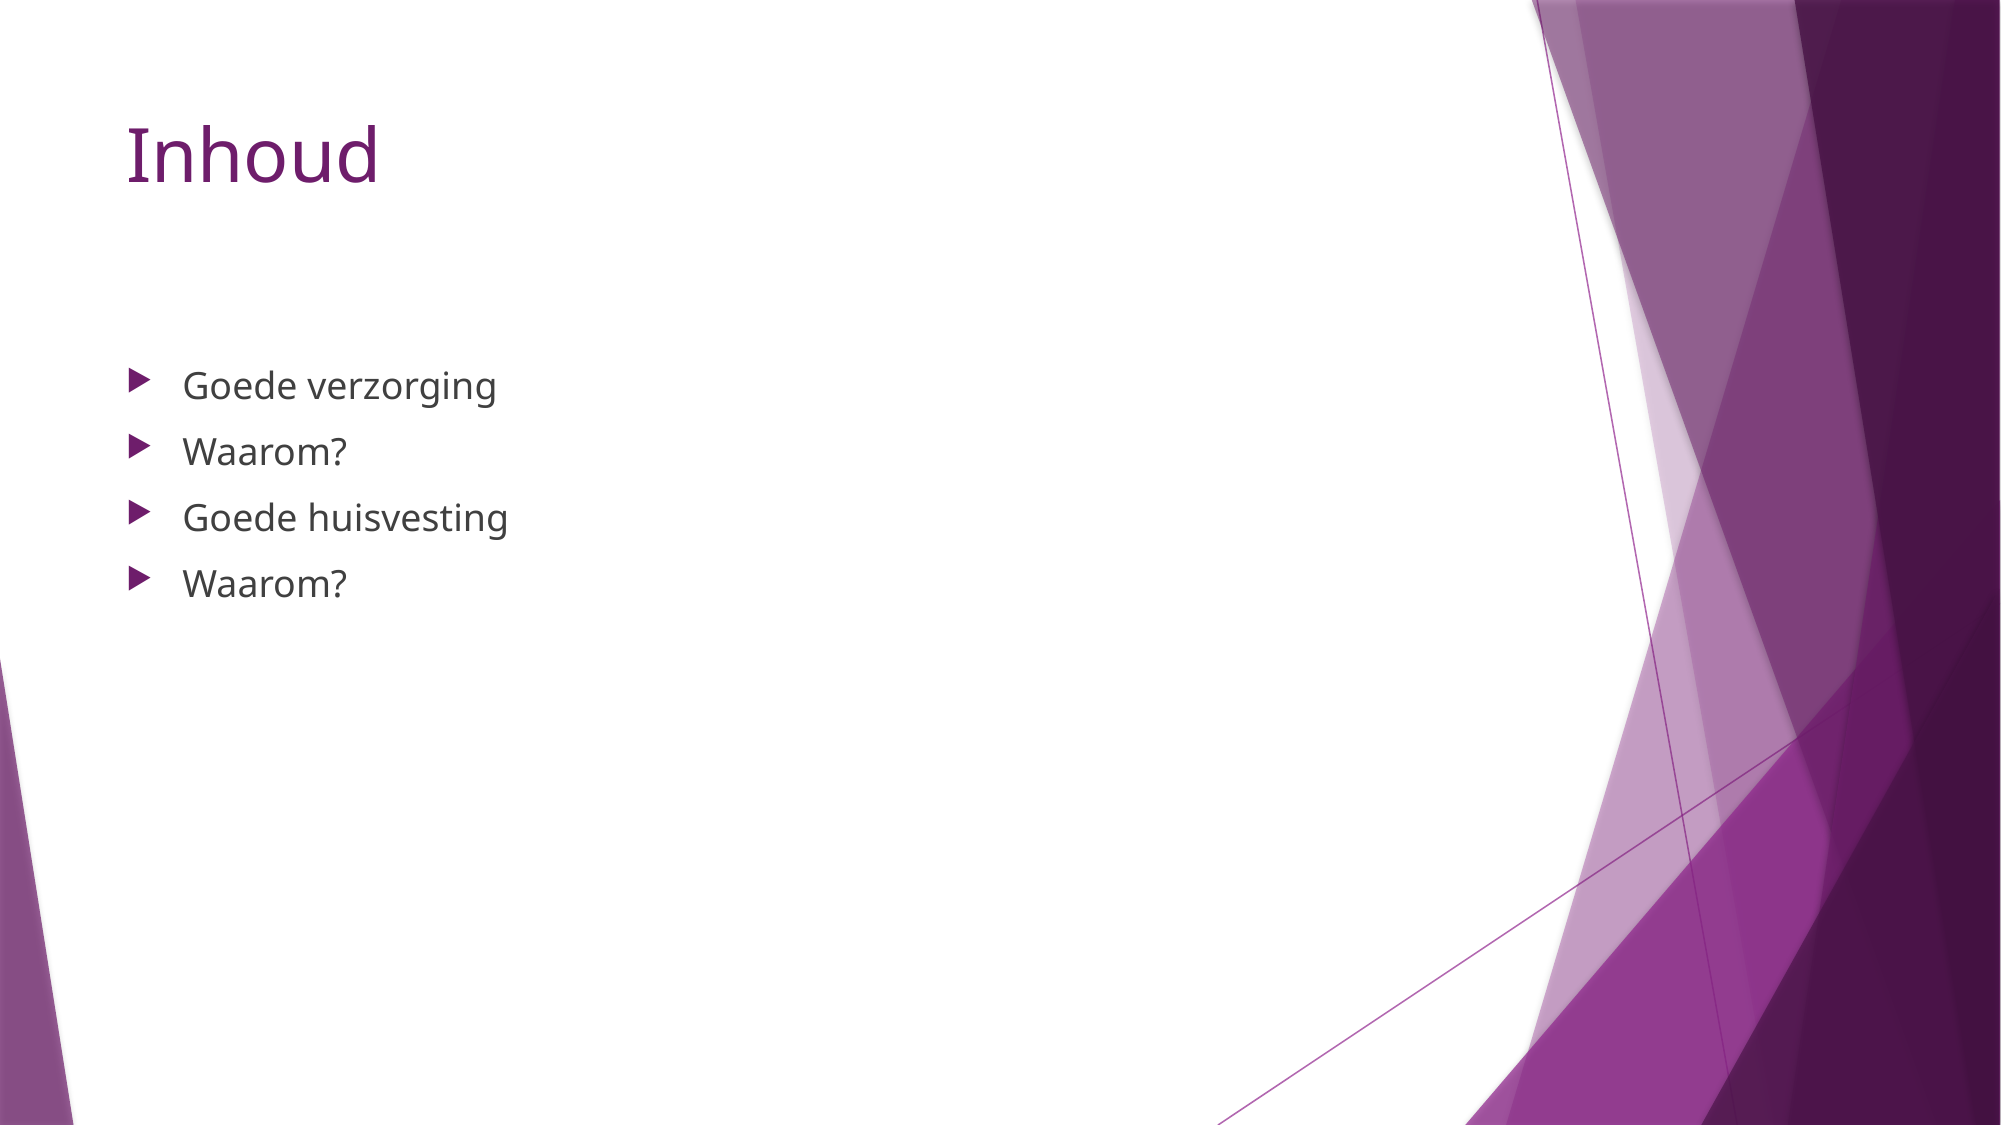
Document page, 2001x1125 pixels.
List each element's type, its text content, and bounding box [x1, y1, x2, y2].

title Inhoud [111, 99, 1522, 317]
list Goede verzorging Waarom? Goede huisvesting Waarom? [111, 354, 1522, 992]
